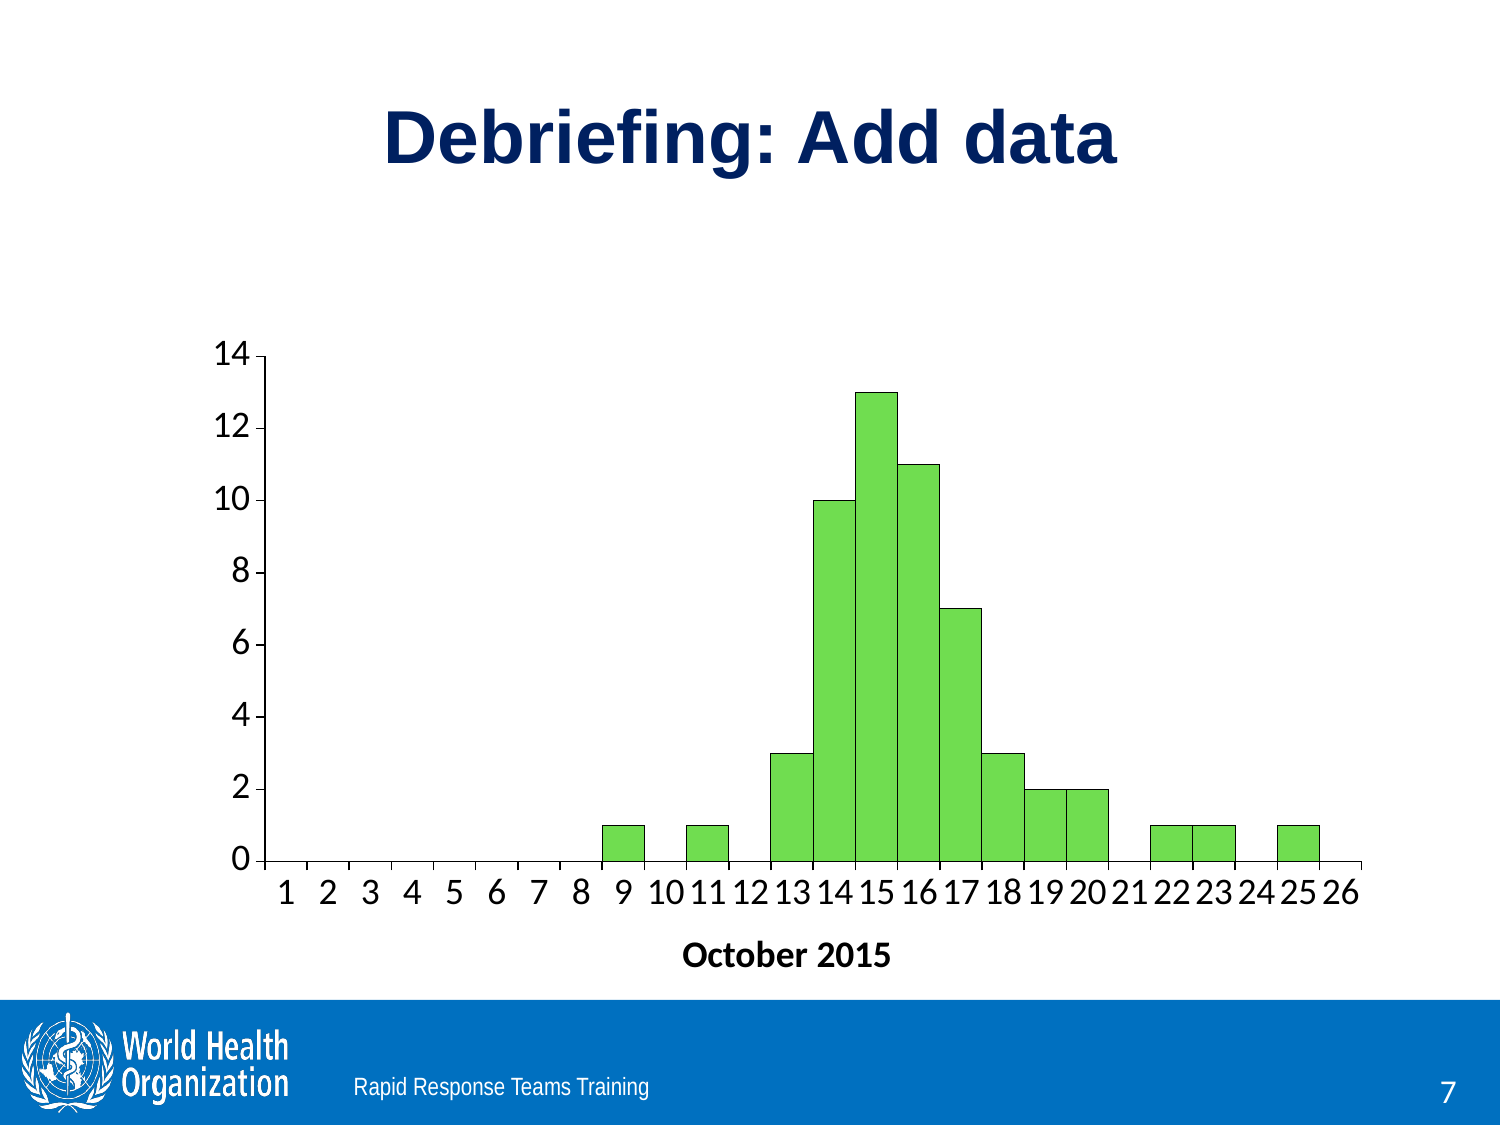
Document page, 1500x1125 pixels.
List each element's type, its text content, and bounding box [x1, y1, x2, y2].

text_box Debriefing: Add data [62, 81, 1439, 244]
picture [21, 1012, 288, 1113]
chart [99, 323, 1388, 1013]
